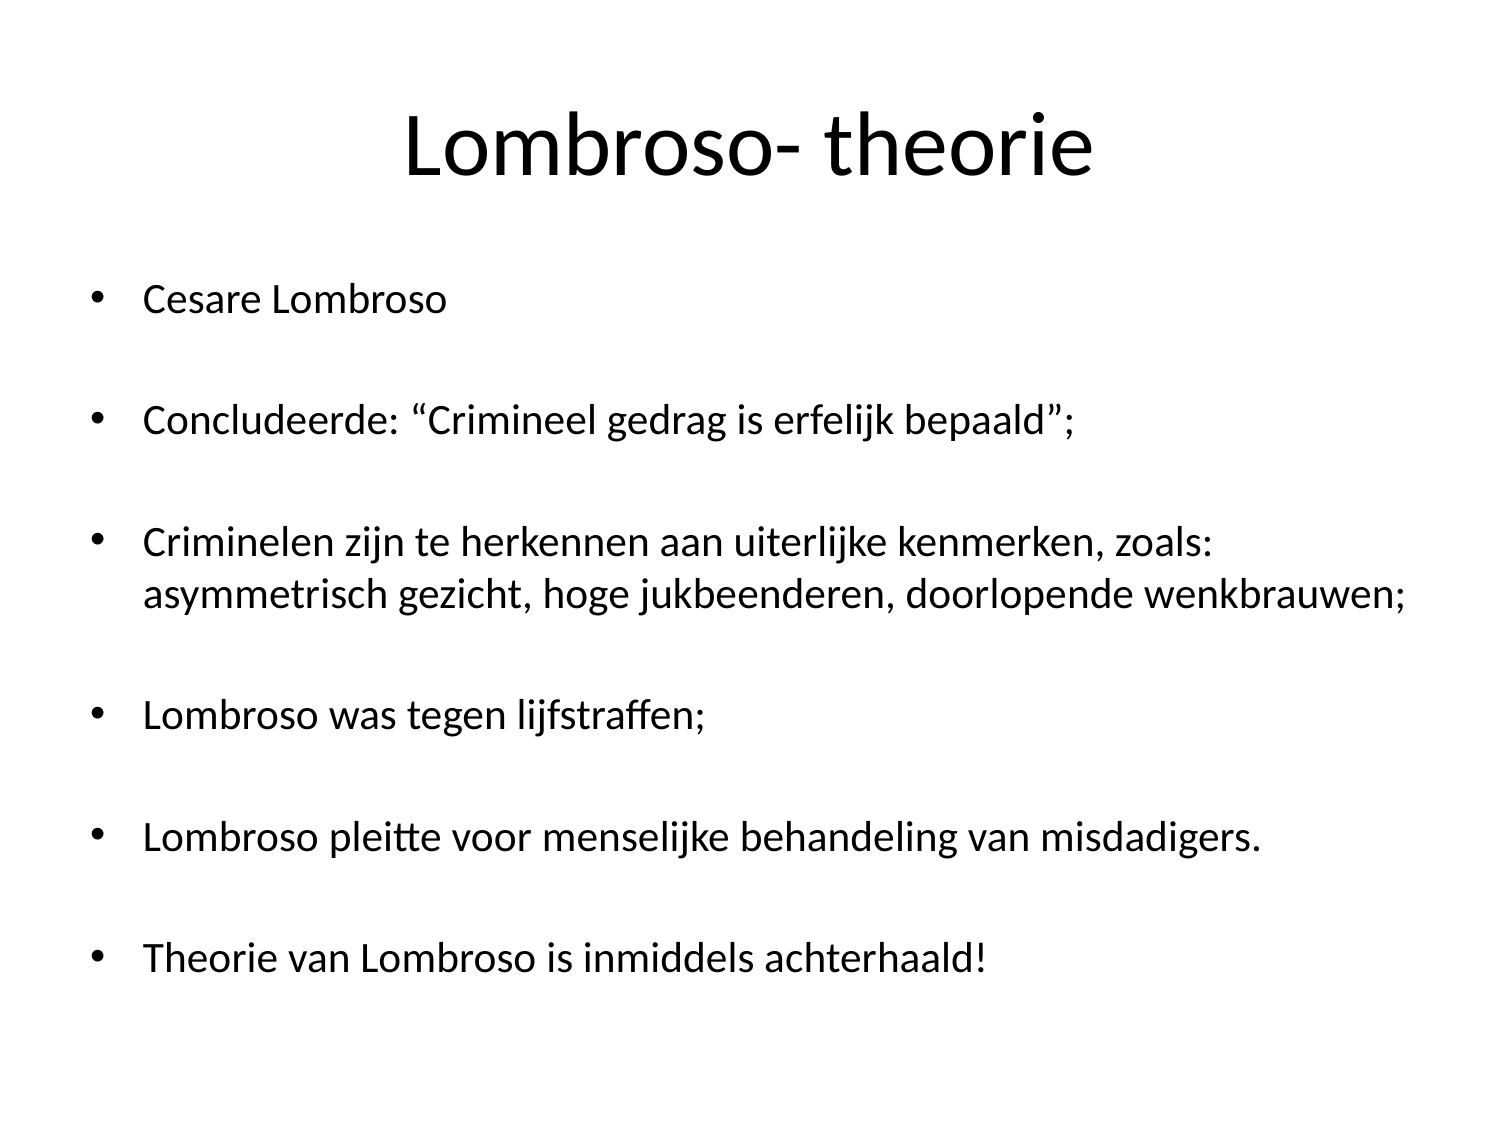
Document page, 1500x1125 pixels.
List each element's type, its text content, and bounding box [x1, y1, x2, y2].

list Cesare Lombroso Concludeerde: “Crimineel gedrag is erfelijk bepaald”; Criminelen zijn te herkennen aan uiterlijke kenmerken, zoals: asymmetrisch gezicht, hoge jukbeenderen, doorlopende wenkbrauwen; Lombroso was tegen lijfstraffen; Lombroso pleitte voor menselijke behandeling van misdadigers. Theorie van Lombroso is inmiddels achterhaald! [75, 262, 1425, 1005]
title Lombroso- theorie [75, 45, 1425, 233]
